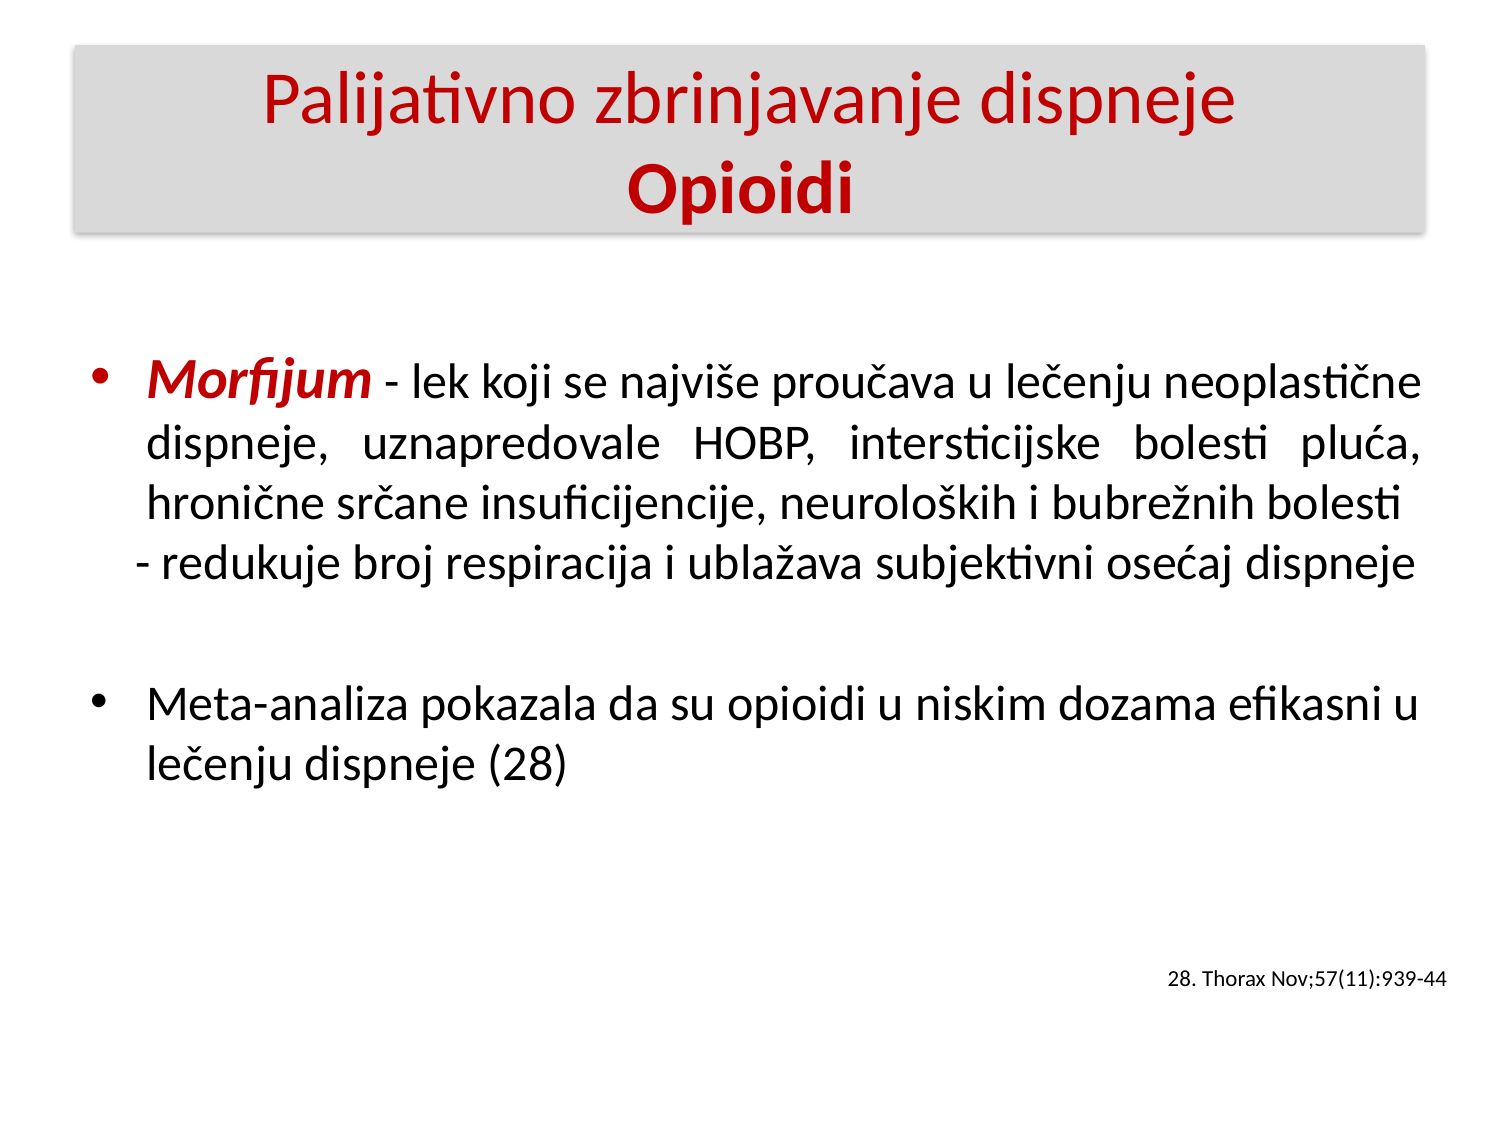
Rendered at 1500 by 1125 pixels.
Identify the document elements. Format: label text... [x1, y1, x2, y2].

list Morfijum - lek koji se najviše proučava u lečenju neoplastične dispneje, uznapredovale HOBP, intersticijske bolesti pluća, hronične srčane insuficijencije, neuroloških i bubrežnih bolesti - redukuje broj respiracija i ublažava subjektivni osećaj dispneje Meta-analiza pokazala da su opioidi u niskim dozama efikasni u lečenju dispneje (28) [75, 262, 1438, 1005]
title Palijativno zbrinjavanje dispneje Opioidi [75, 45, 1425, 233]
text_box 28. Thorax Nov;57(11):939-44 [112, 956, 1463, 999]
